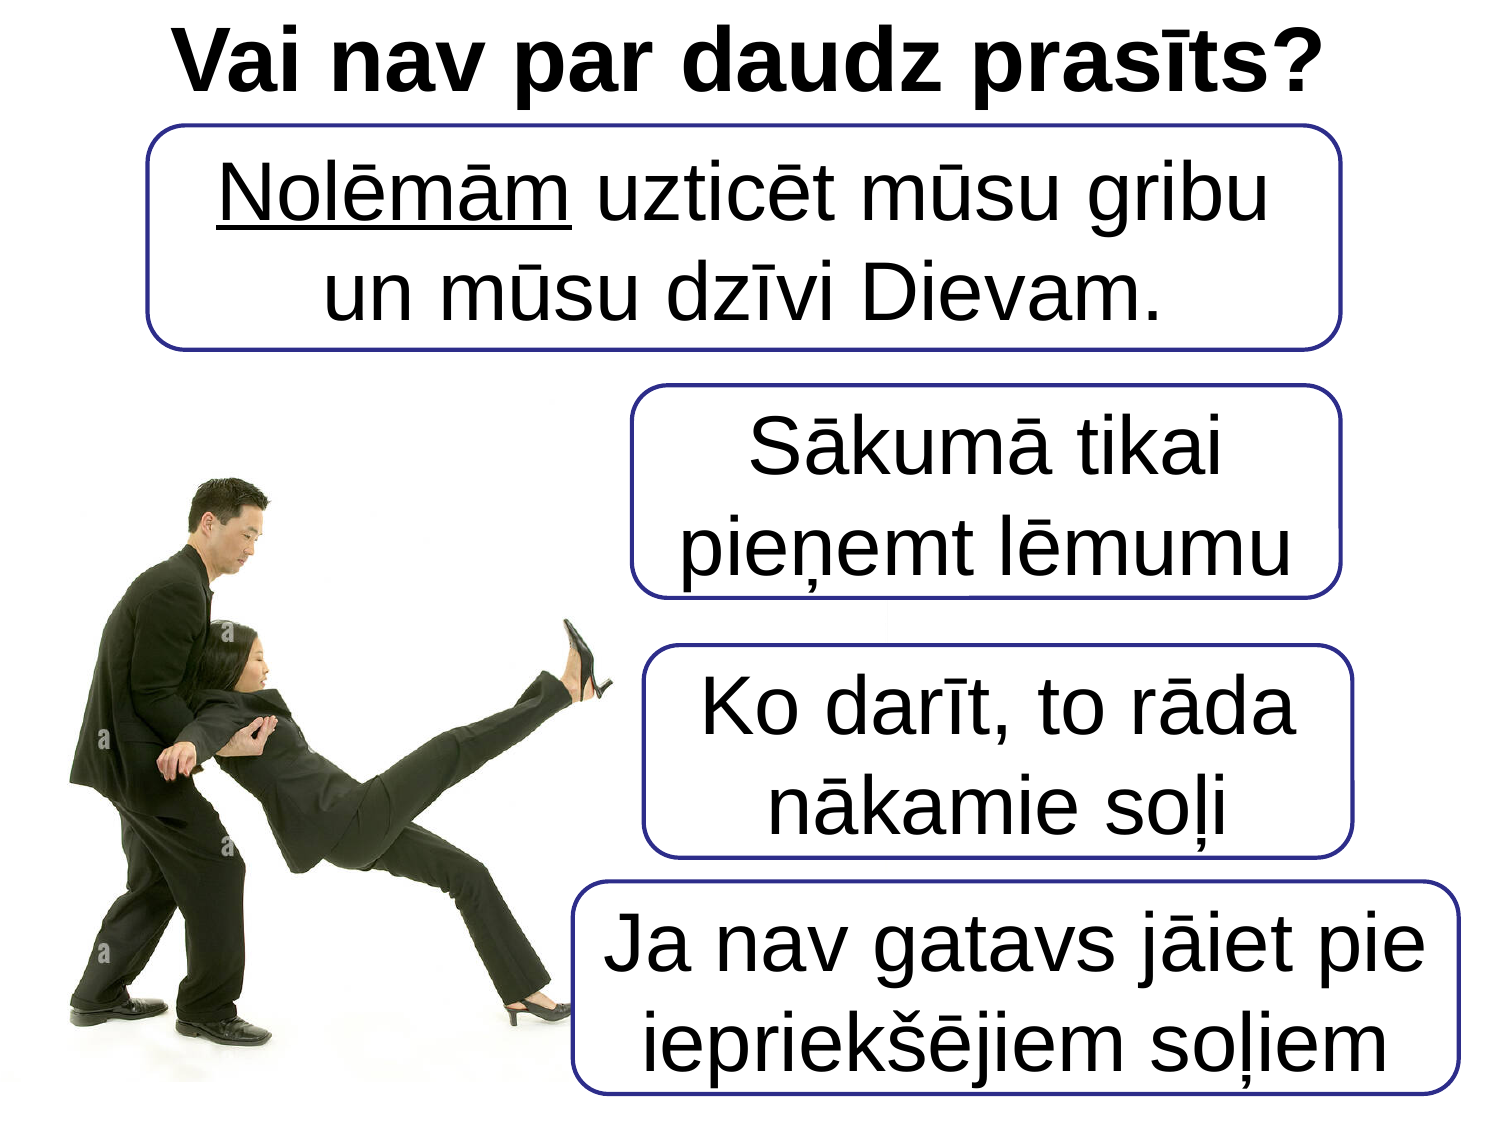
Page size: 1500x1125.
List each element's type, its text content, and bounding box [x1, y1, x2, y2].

text_box Sākumā tikai pieņemt lēmumu [885, 383, 1343, 600]
text_box Ja nav gatavs jāiet pie iepriekšējiem soļiem [587, 879, 1461, 1097]
text_box Ko darīt, to rāda nākamie soļi [891, 643, 1355, 860]
text_box Nolēmām uzticēt mūsu gribu un mūsu dzīvi Dievam. [145, 123, 1343, 352]
title Vai nav par daudz prasīts? [73, 0, 1425, 109]
picture [0, 385, 888, 1082]
